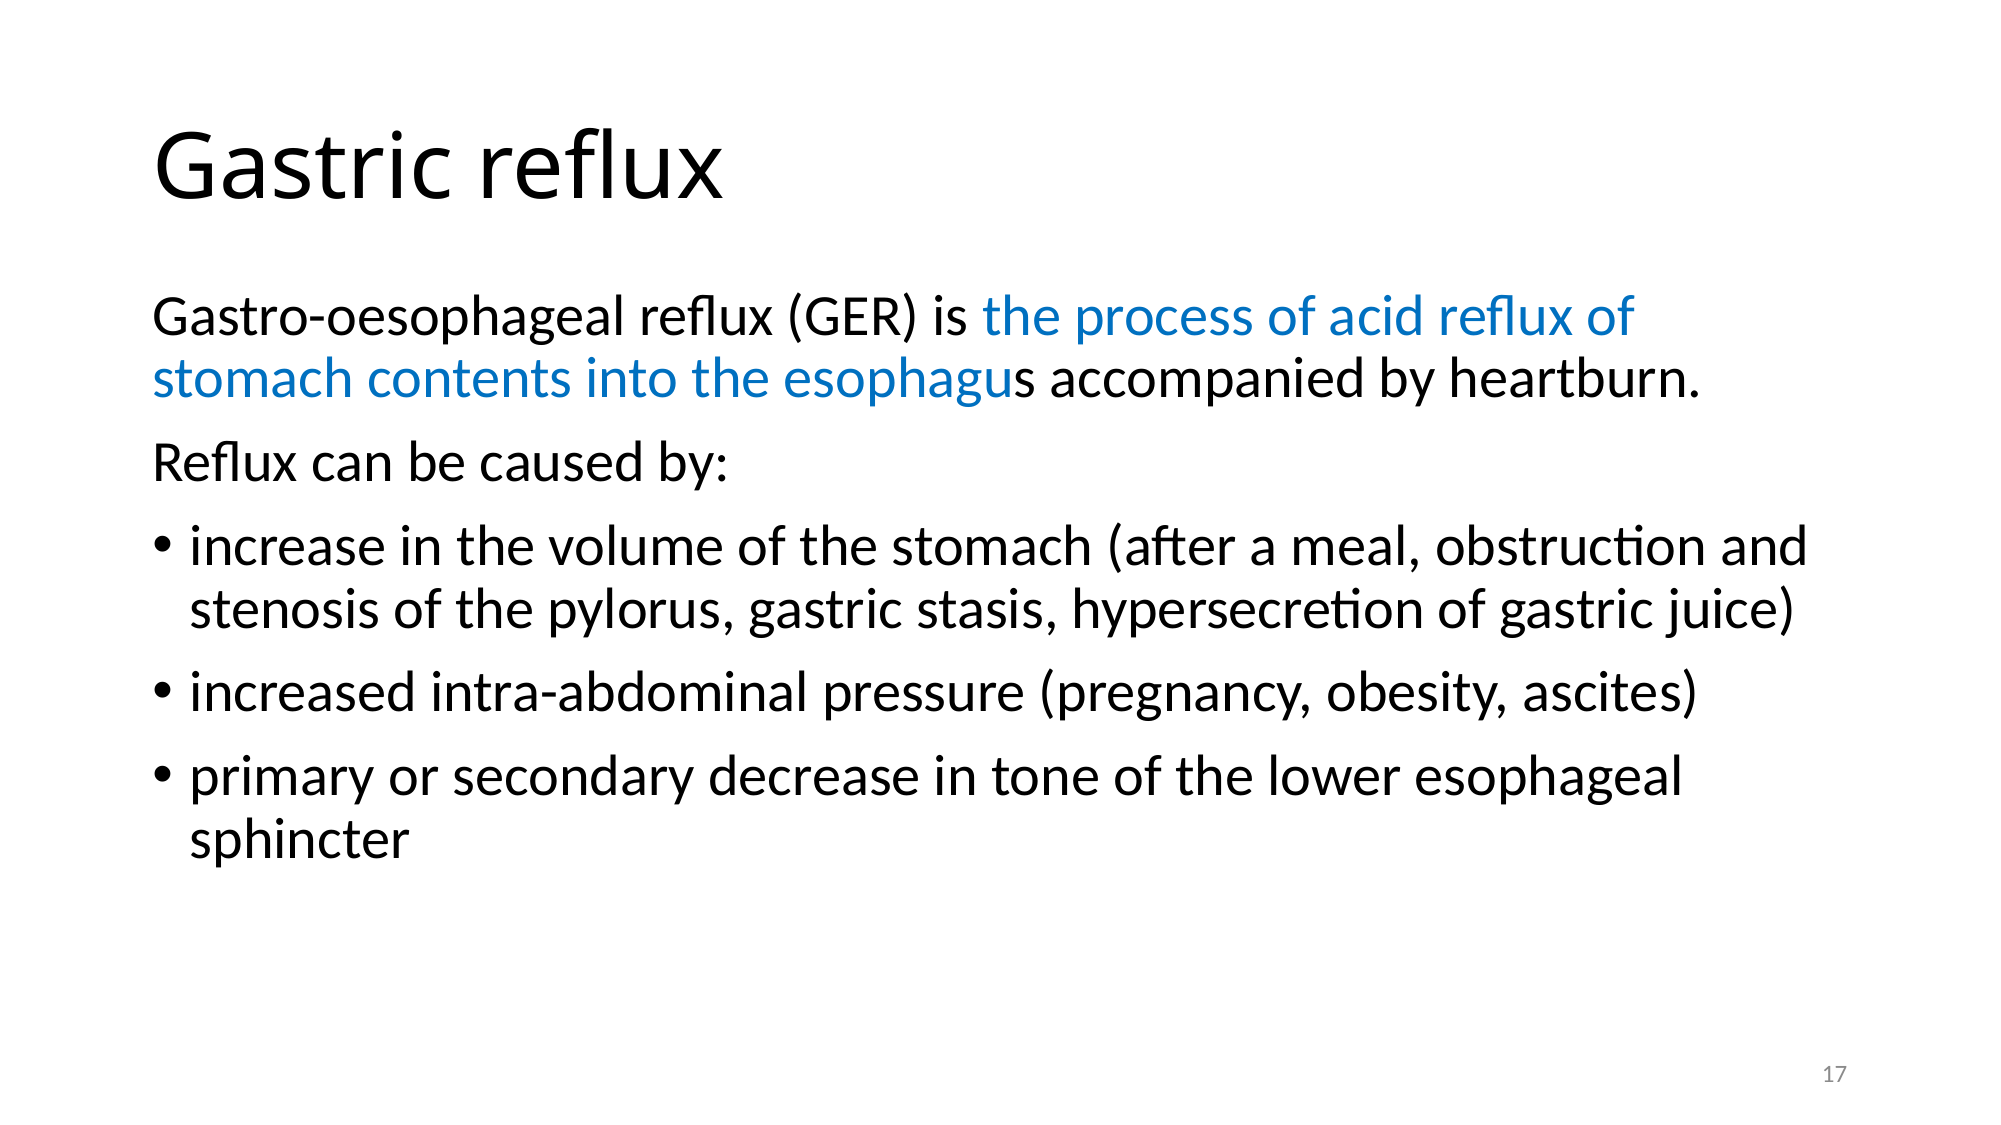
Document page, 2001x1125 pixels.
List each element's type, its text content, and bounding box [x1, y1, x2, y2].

title Gastric reflux [137, 59, 1863, 277]
slide_number 17 [1412, 1042, 1863, 1103]
list Gastro-oesophageal reflux (GER) is the process of acid reflux of stomach contents into the esophagus accompanied by heartburn. Reflux can be caused by: increase in the volume of the stomach (after a meal, obstruction and stenosis of the pylorus, gastric stasis, hypersecretion of gastric juice) increased intra-abdominal pressure (pregnancy, obesity, ascites) primary or secondary decrease in tone of the lower esophageal sphincter [137, 277, 1863, 1014]
